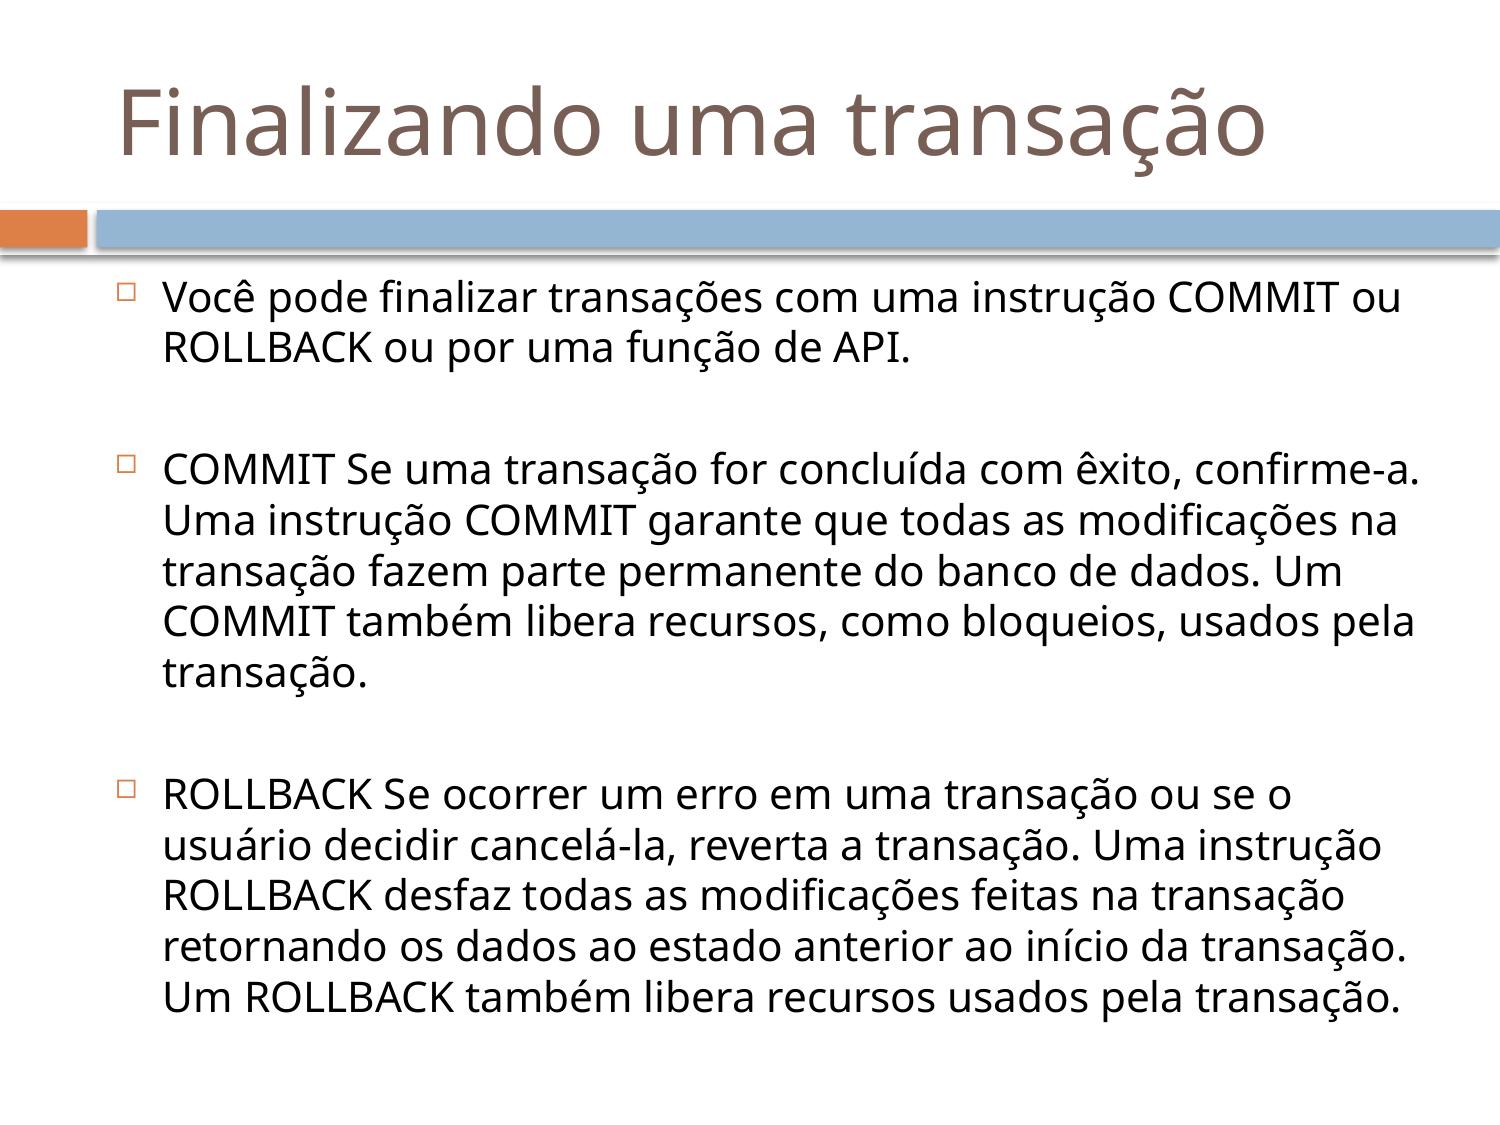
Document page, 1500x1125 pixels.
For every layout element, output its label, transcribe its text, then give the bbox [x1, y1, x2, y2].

list Você pode finalizar transações com uma instrução COMMIT ou ROLLBACK ou por uma função de API. COMMIT Se uma transação for concluída com êxito, confirme-a. Uma instrução COMMIT garante que todas as modificações na transação fazem parte permanente do banco de dados. Um COMMIT também libera recursos, como bloqueios, usados pela transação. ROLLBACK Se ocorrer um erro em uma transação ou se o usuário decidir cancelá-la, reverta a transação. Uma instrução ROLLBACK desfaz todas as modificações feitas na transação retornando os dados ao estado anterior ao início da transação. Um ROLLBACK também libera recursos usados pela transação. [100, 262, 1438, 1075]
title Finalizando uma transação [100, 37, 1438, 200]
